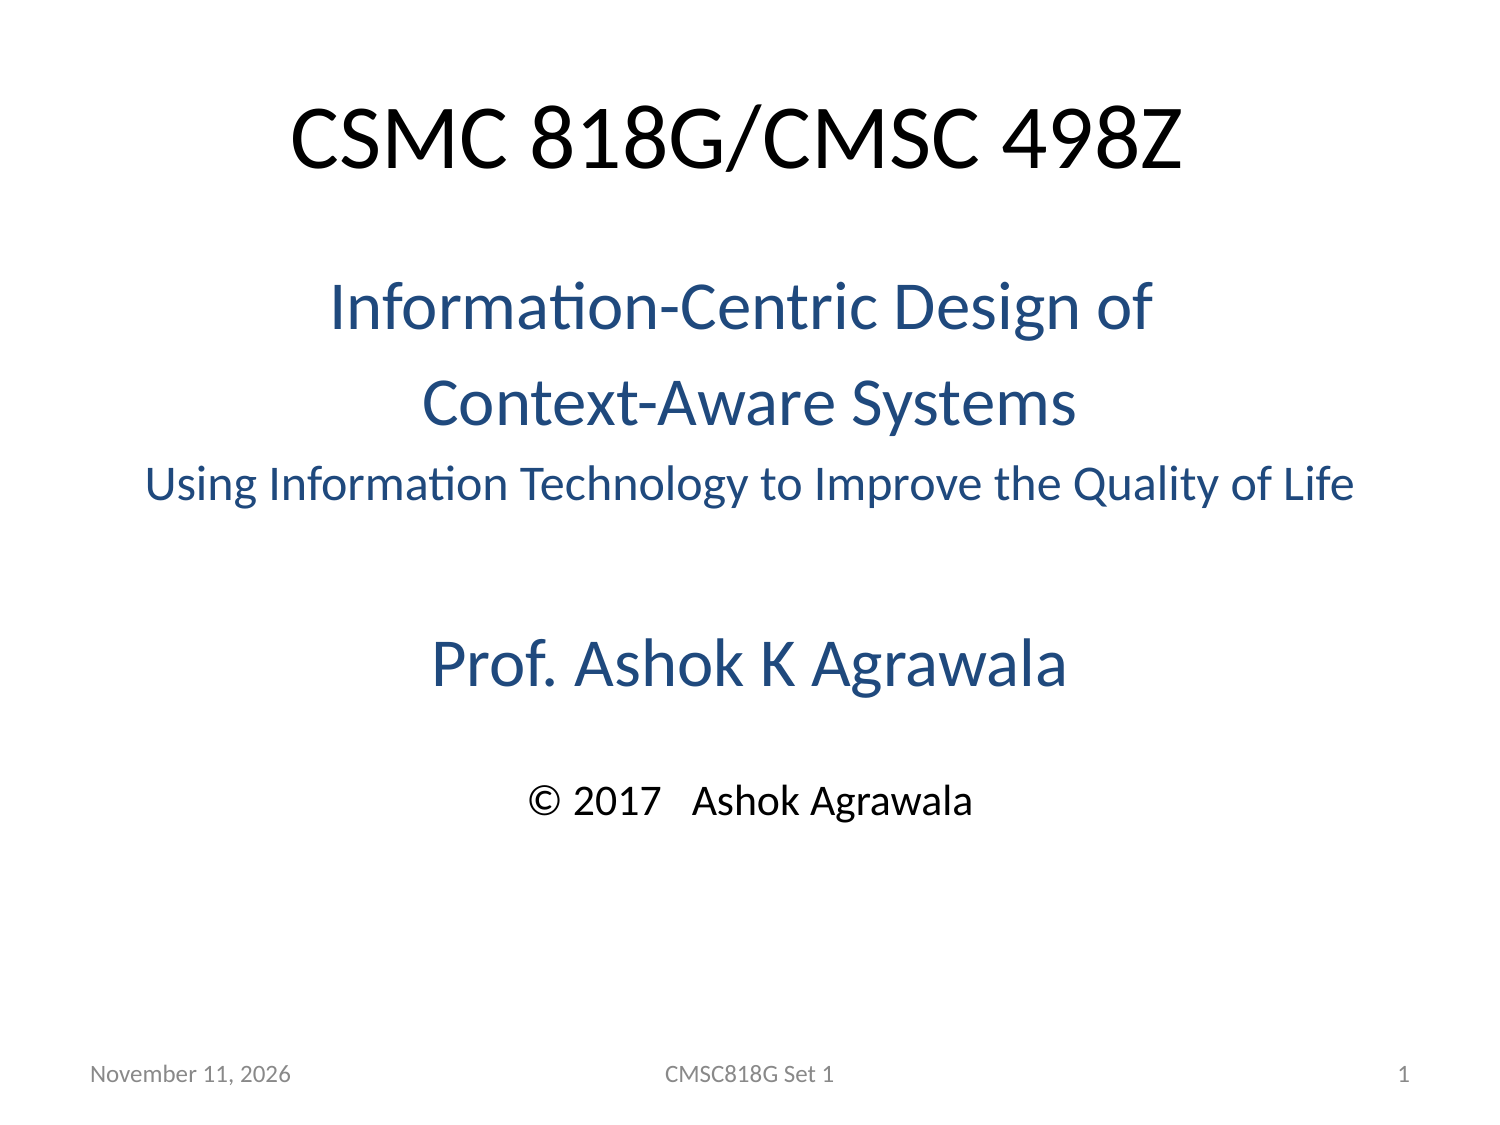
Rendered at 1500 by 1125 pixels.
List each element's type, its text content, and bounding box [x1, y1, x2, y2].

list Information-Centric Design of Context-Aware Systems Using Information Technology to Improve the Quality of Life Prof. Ashok K Agrawala © 2017 Ashok Agrawala [75, 262, 1425, 910]
title CSMC 818G/CMSC 498Z [276, 80, 1200, 262]
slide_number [75, 1042, 425, 1103]
footer CMSC818G Set 1 [512, 1042, 988, 1103]
slide_number 1 [1074, 1042, 1425, 1103]
